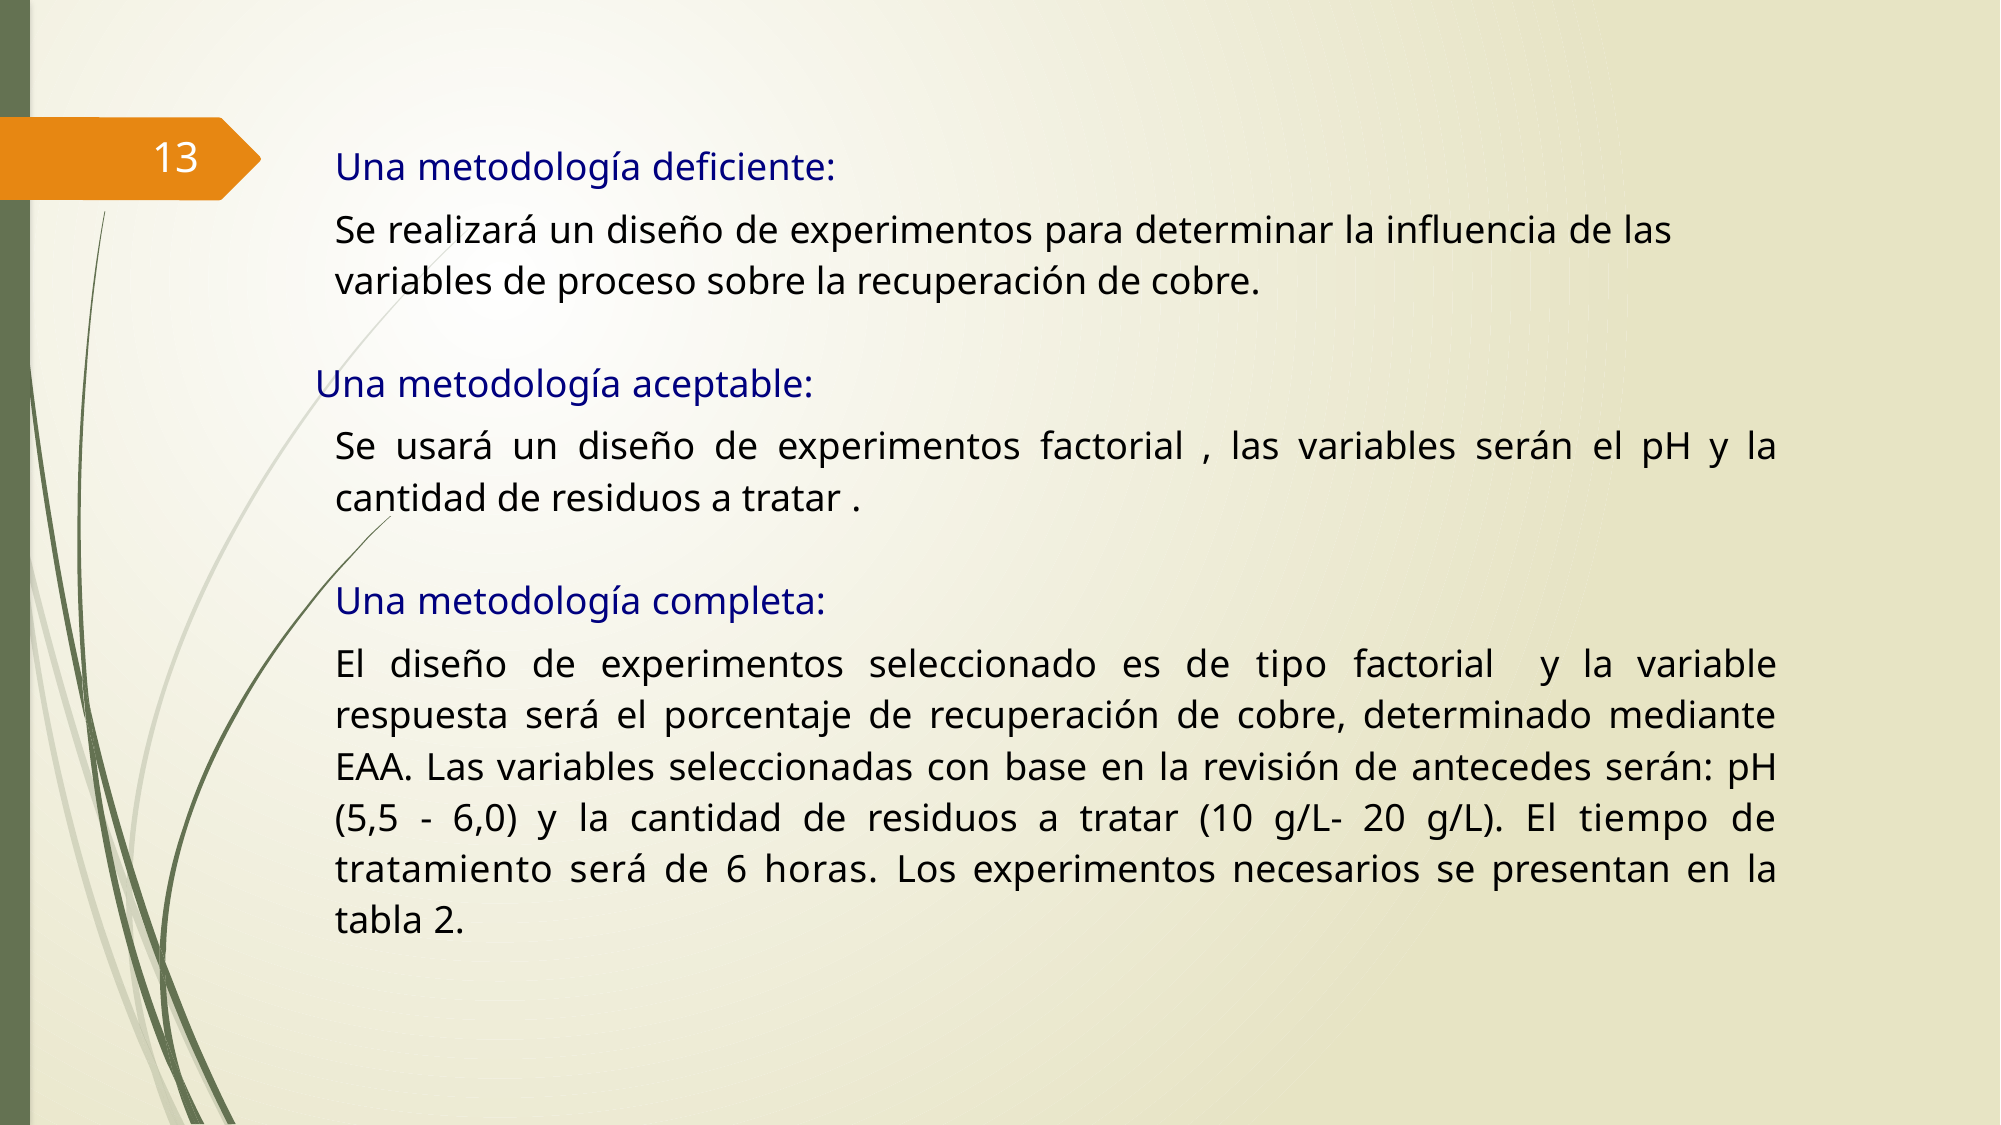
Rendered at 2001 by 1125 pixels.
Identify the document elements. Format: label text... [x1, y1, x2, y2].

slide_number 13 [87, 129, 216, 190]
